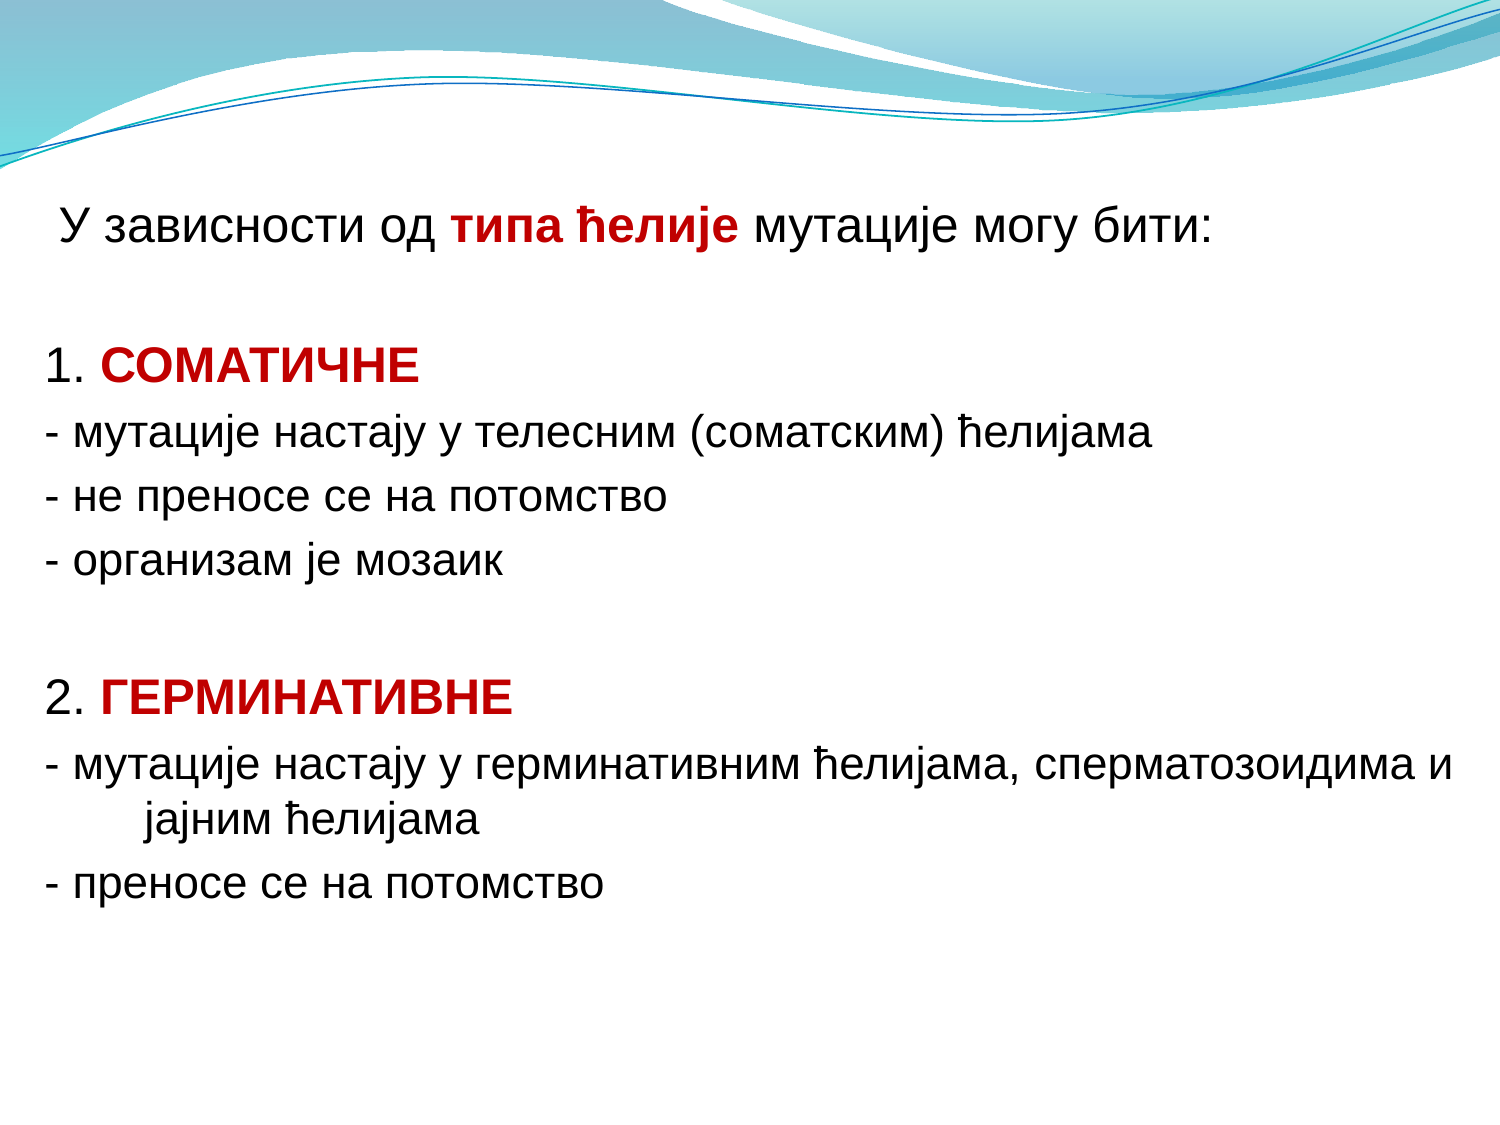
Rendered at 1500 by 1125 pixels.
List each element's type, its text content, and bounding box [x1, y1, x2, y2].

list У зависности од типа ћелије мутације могу бити: 1. СОМАТИЧНЕ - мутације настају у телесним (соматским) ћелијама - не преносе се на потомство - oрганизам је мозаик 2. ГЕРМИНАТИВНЕ - мутације настају у герминативним ћелијама, сперматозоидима и јајним ћелијама - преносе се на потомство [29, 184, 1500, 1065]
